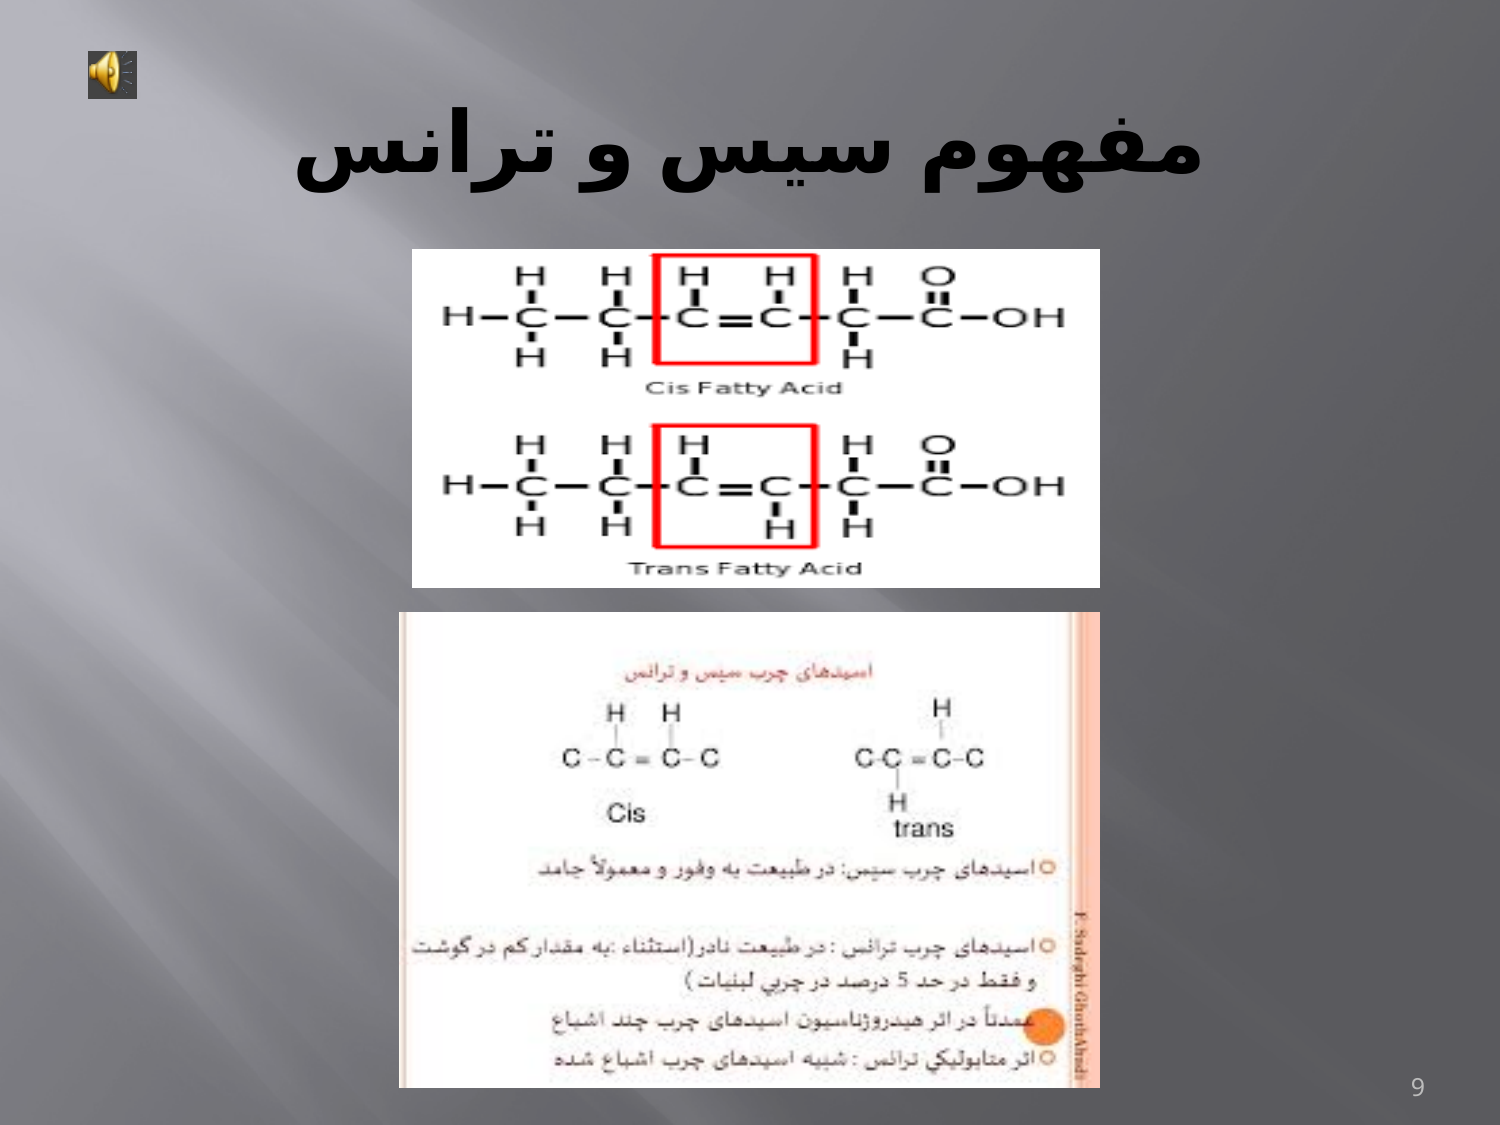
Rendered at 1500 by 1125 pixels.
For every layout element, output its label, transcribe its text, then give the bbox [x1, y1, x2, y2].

slide_number 9 [1299, 1052, 1425, 1113]
picture [87, 49, 138, 101]
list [399, 612, 1101, 1088]
title مفهوم سیس و ترانس [75, 45, 1425, 233]
picture [412, 249, 1101, 588]
